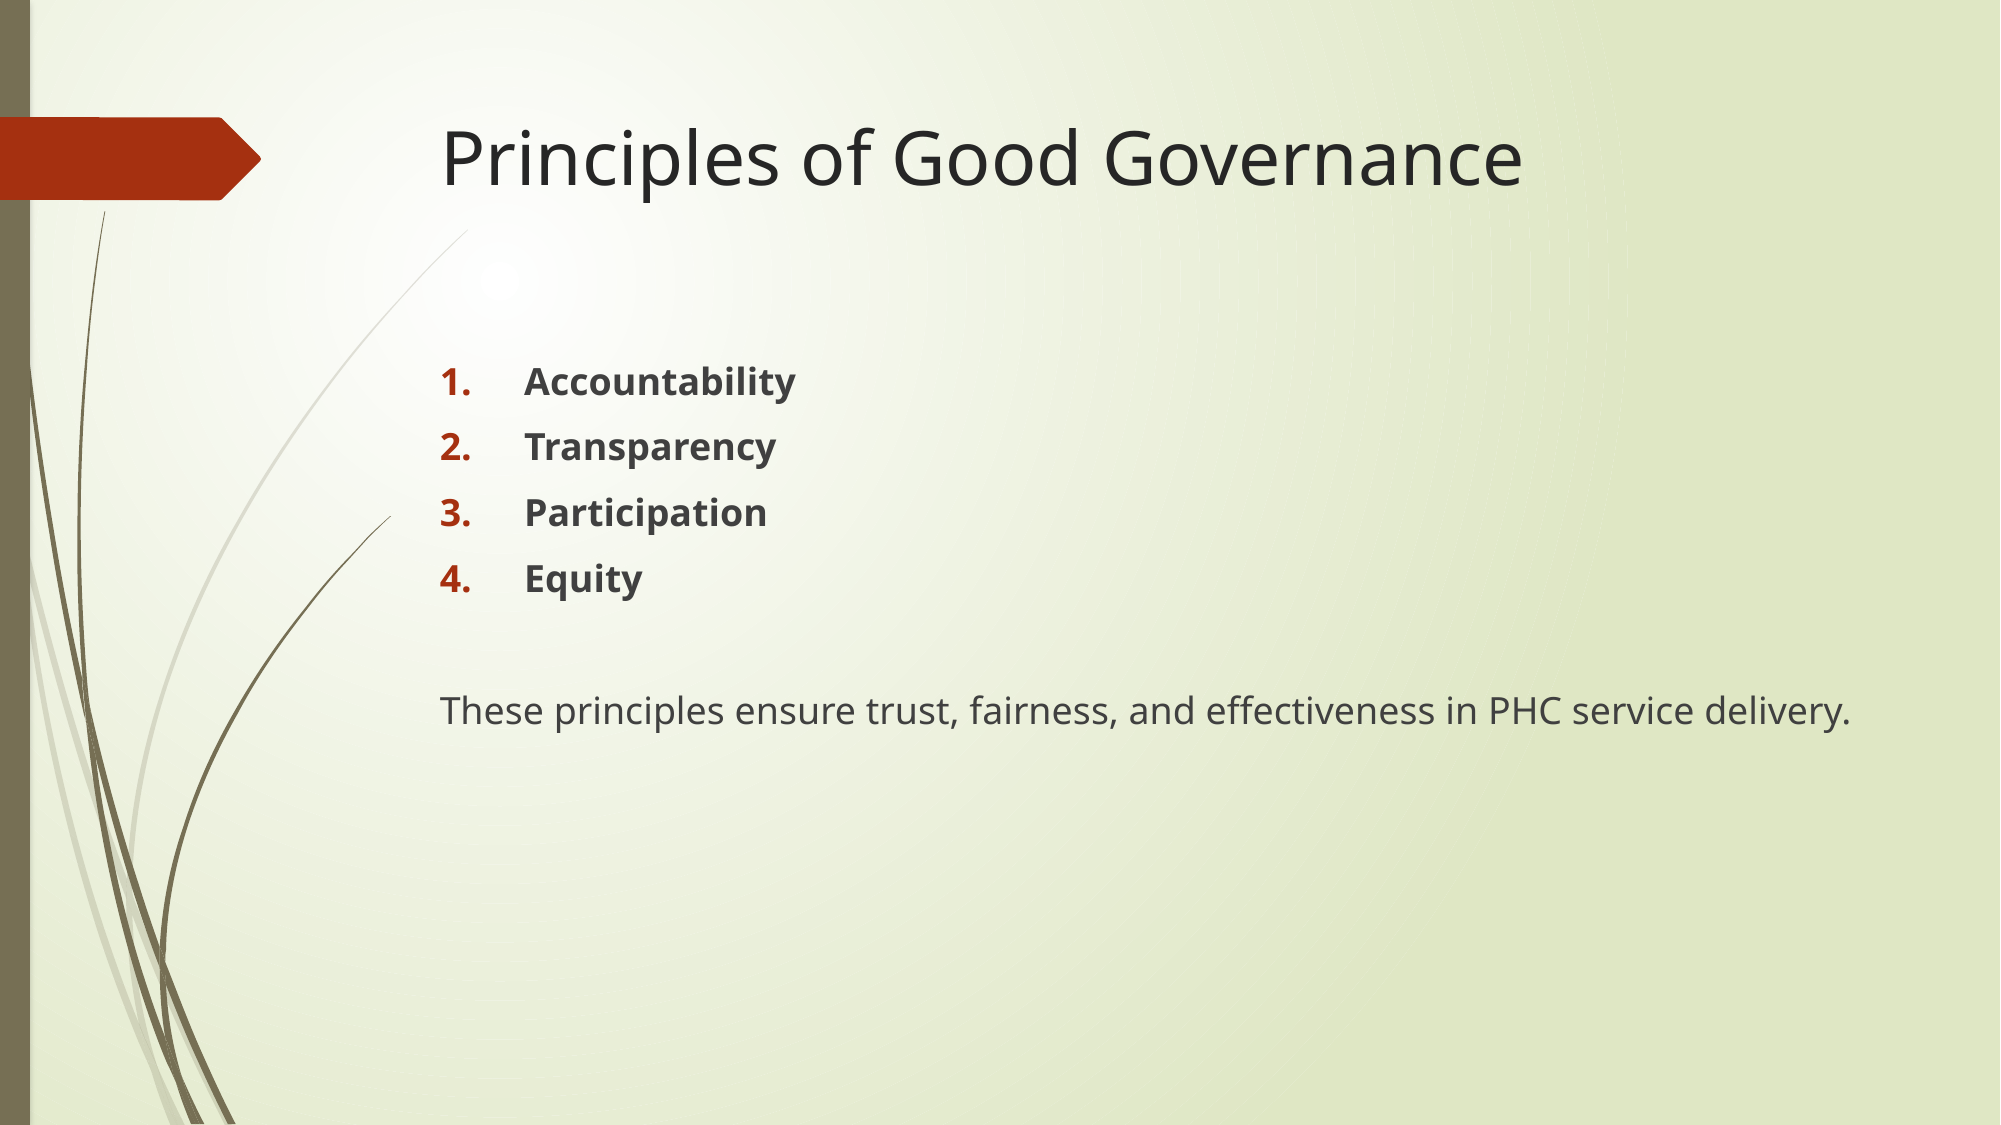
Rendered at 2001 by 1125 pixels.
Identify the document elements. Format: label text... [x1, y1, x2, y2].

list Accountability Transparency Participation Equity These principles ensure trust, fairness, and effectiveness in PHC service delivery. [424, 350, 1888, 970]
title Principles of Good Governance [425, 102, 1888, 313]
